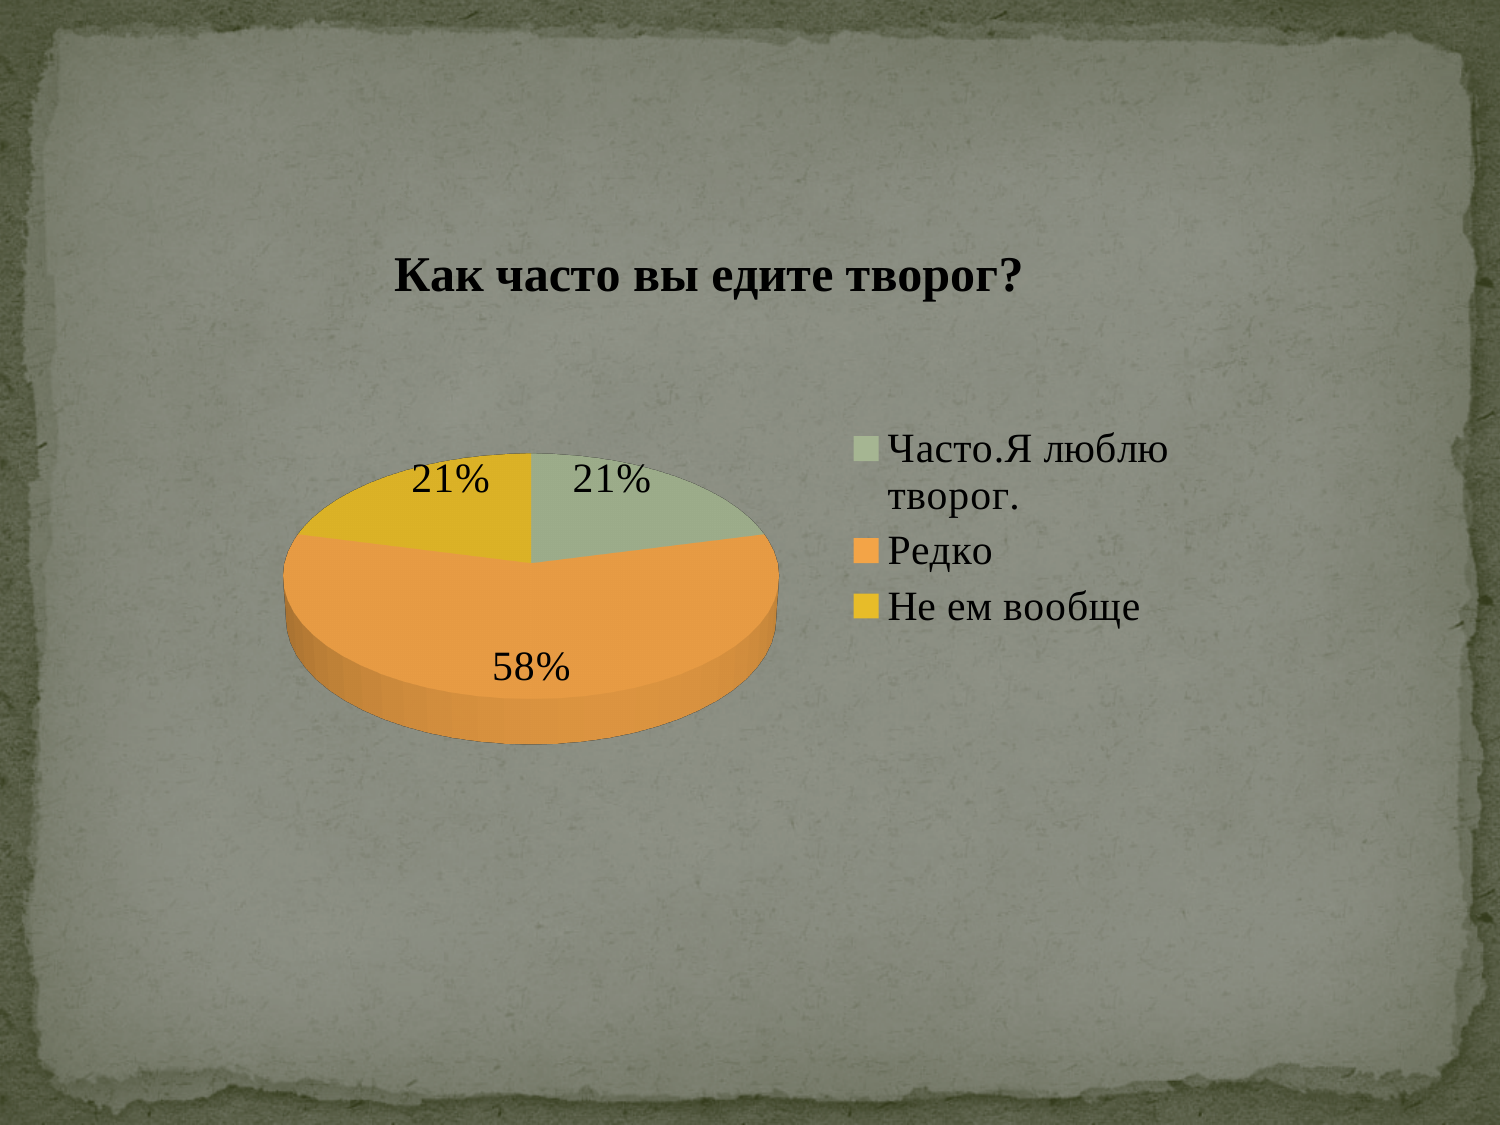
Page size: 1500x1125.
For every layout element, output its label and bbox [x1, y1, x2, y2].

chart [223, 211, 1195, 843]
